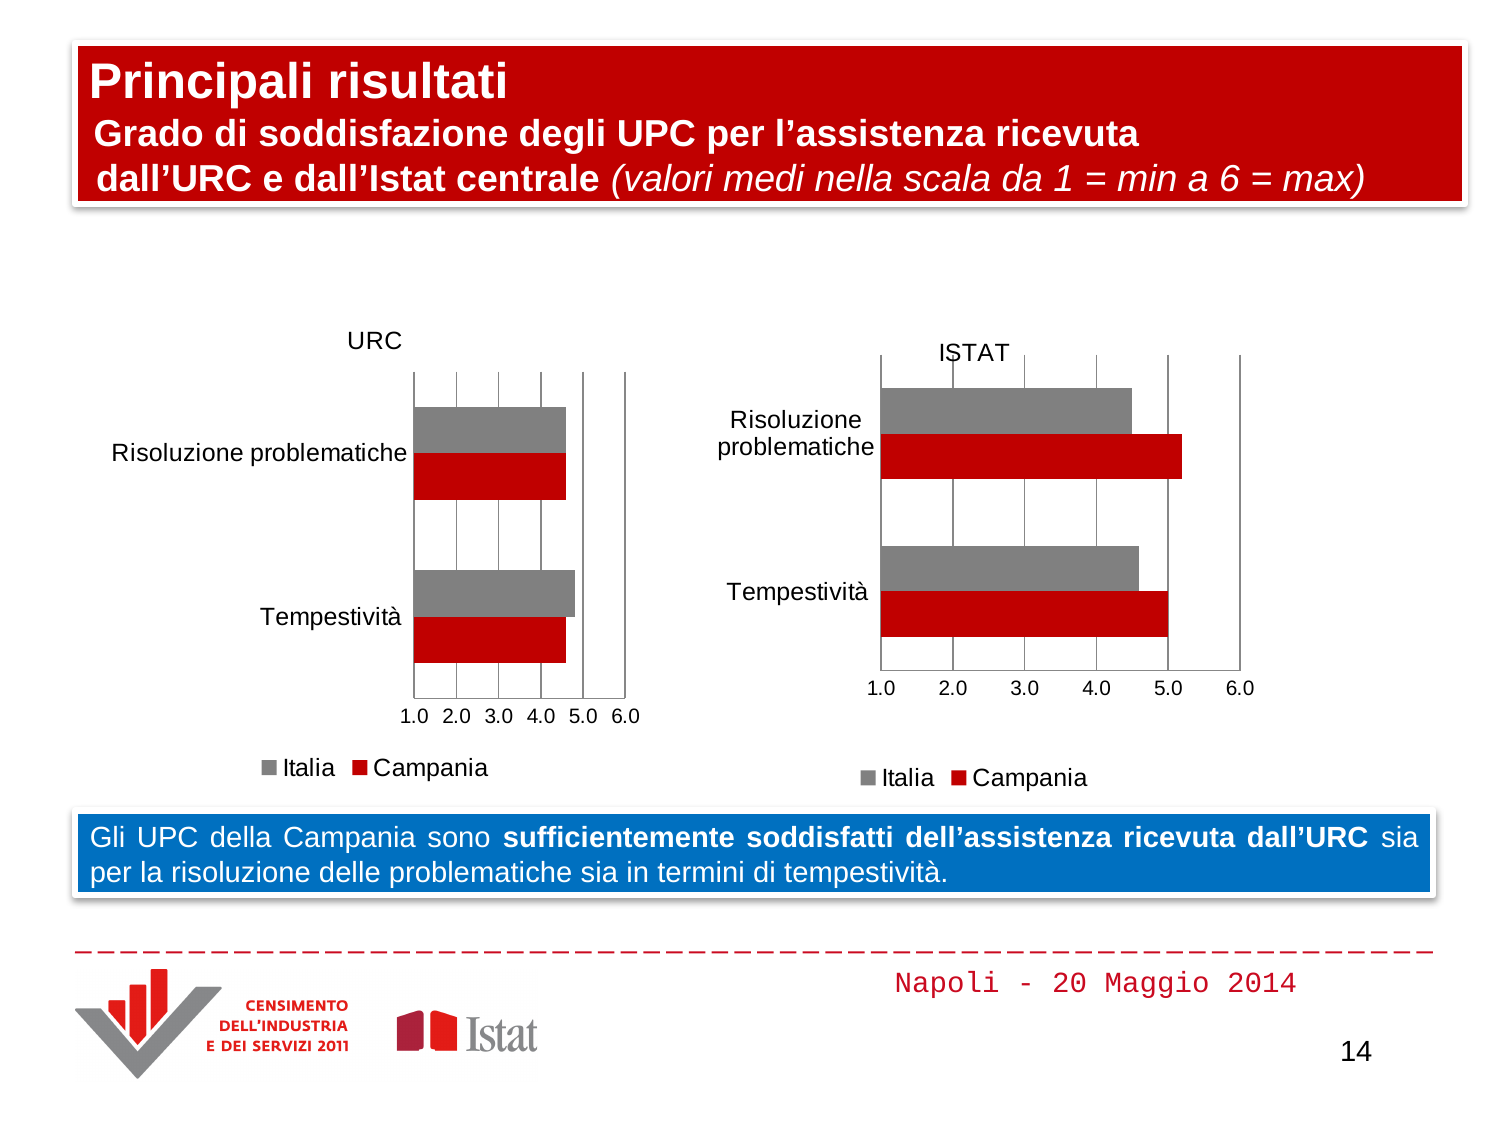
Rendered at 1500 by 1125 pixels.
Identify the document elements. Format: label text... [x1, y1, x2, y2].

text_box Napoli - 20 Maggio 2014 [879, 955, 1471, 1006]
text_box [79, 223, 1438, 802]
text_box Gli UPC della Campania sono sufficientemente soddisfatti dell’assistenza ricevuta dall’URC sia per la risoluzione delle problematiche sia in termini di tempestività. [72, 807, 1436, 898]
slide_number 14 [1074, 1025, 1388, 1100]
text_box Principali risultati Grado di soddisfazione degli UPC per l’assistenza ricevuta dall’URC e dall’Istat centrale (valori medi nella scala da 1 = min a 6 = max) [72, 40, 1468, 207]
picture [74, 969, 538, 1082]
chart [100, 302, 1306, 798]
